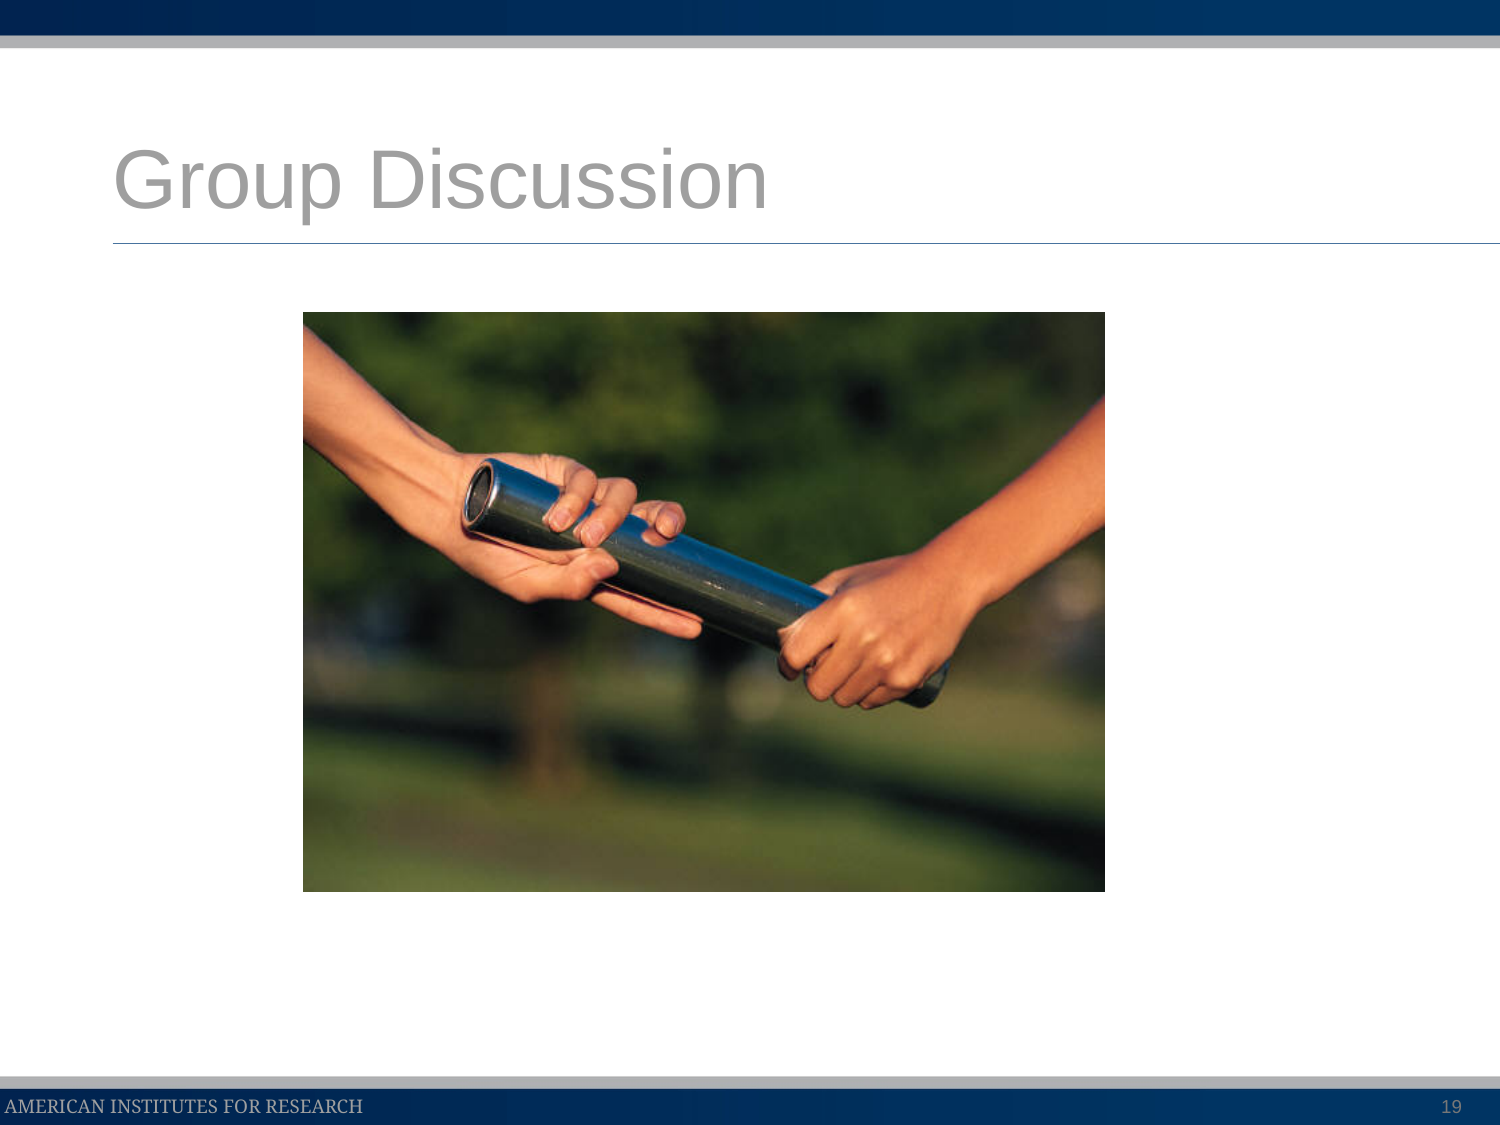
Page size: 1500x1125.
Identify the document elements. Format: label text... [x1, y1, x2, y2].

picture [0, 0, 1500, 1125]
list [264, 312, 1144, 892]
title Group Discussion [112, 124, 1463, 226]
slide_number 19 [1438, 1095, 1462, 1118]
